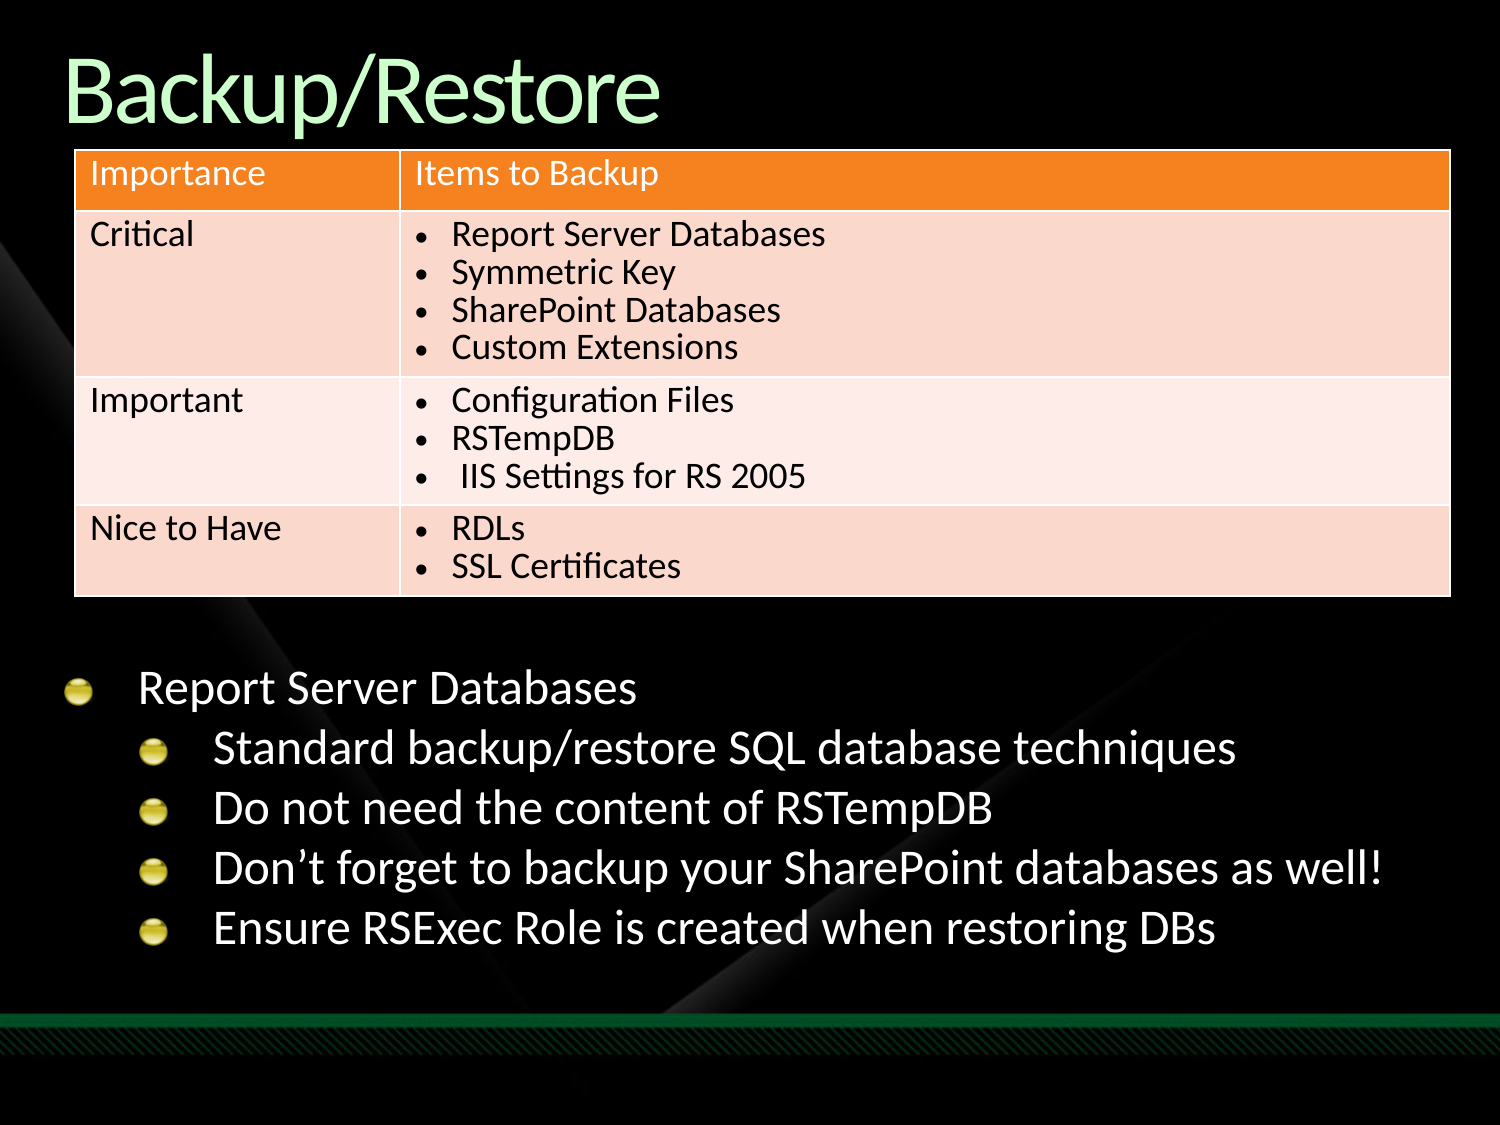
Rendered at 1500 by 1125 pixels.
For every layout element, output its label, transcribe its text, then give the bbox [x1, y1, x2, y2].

picture [0, 0, 1500, 1125]
text_box Report Server Databases Standard backup/restore SQL database techniques Do not need the content of RSTempDB Don’t forget to backup your SharePoint databases as well! Ensure RSExec Role is created when restoring DBs [62, 641, 1438, 1042]
table_cell Critical [76, 212, 399, 376]
table_header Items to Backup [401, 151, 1449, 210]
table_cell Important [76, 378, 399, 504]
table_cell RDLs SSL Certificates [401, 506, 1449, 595]
table_cell Configuration Files RSTempDB IIS Settings for RS 2005 [401, 378, 1449, 504]
table_cell Nice to Have [76, 506, 399, 595]
table_header Importance [76, 151, 399, 210]
table_cell Report Server Databases Symmetric Key SharePoint Databases Custom Extensions [401, 212, 1449, 376]
title Backup/Restore [62, 37, 1438, 147]
